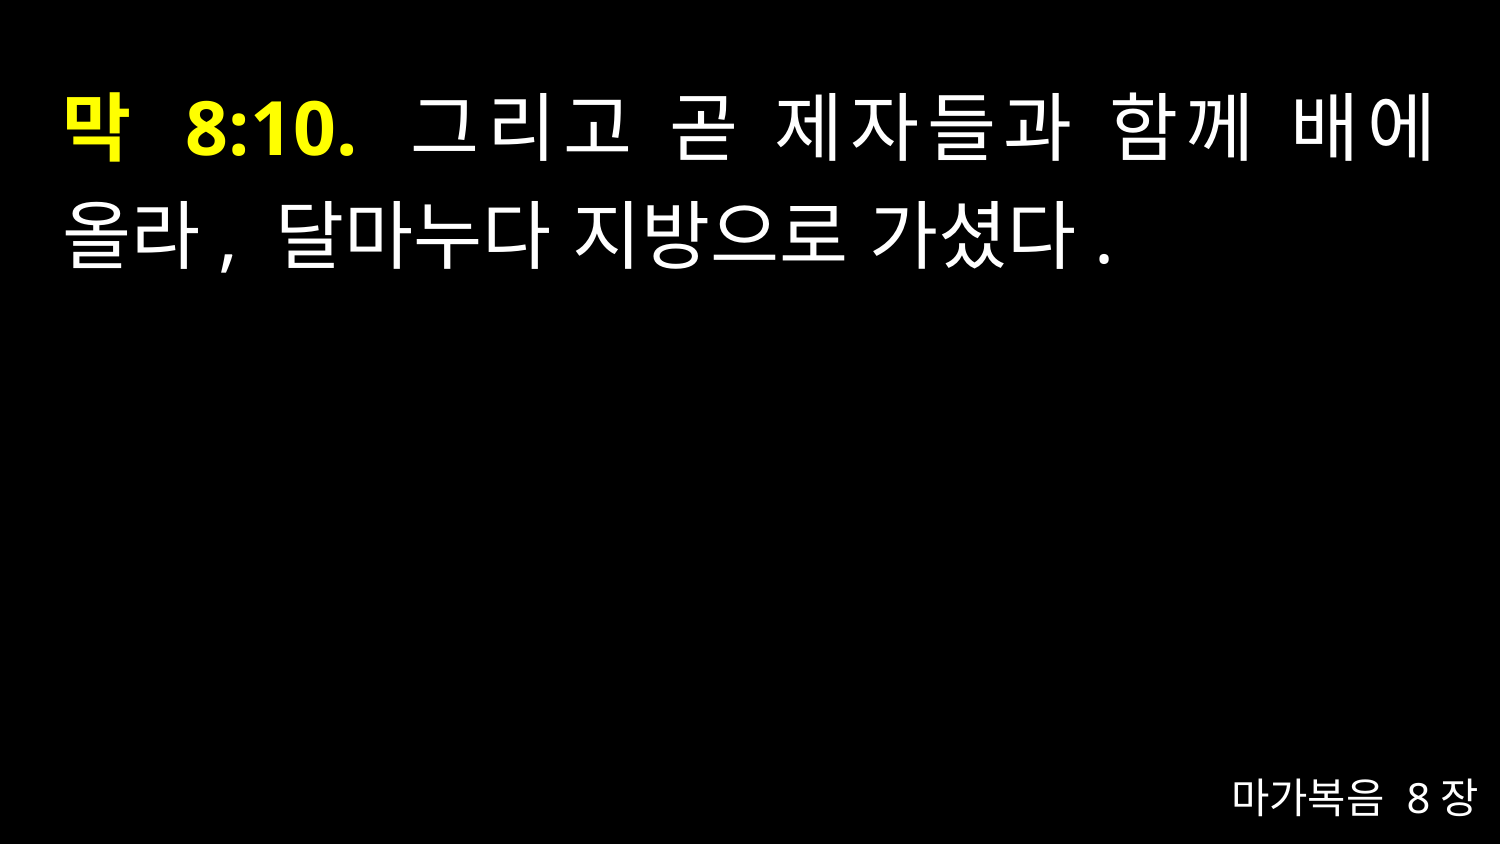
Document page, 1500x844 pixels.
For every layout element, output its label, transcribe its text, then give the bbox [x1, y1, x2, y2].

title 막 8:10. 그리고 곧 제자들과 함께 배에 올라, 달마누다 지방으로 가셨다. [0, 0, 1500, 844]
subtitle 마가복음 8장 [916, 770, 1500, 844]
